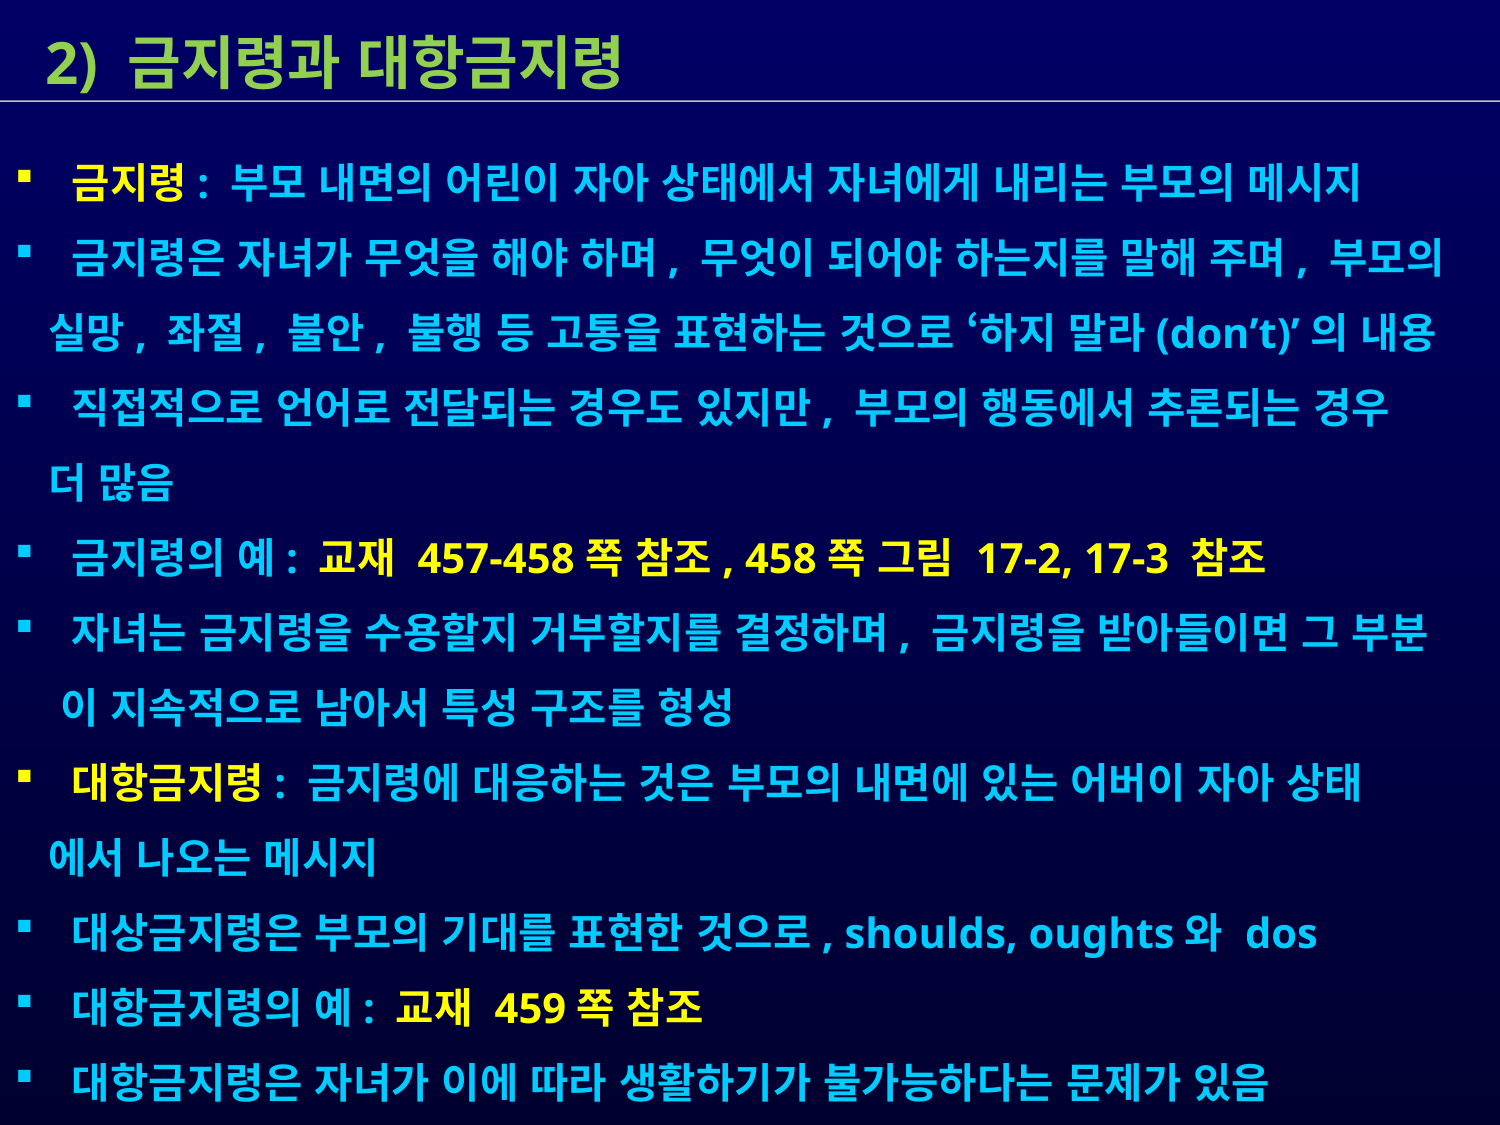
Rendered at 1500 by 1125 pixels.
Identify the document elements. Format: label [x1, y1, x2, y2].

text_box [0, 18, 1500, 1124]
